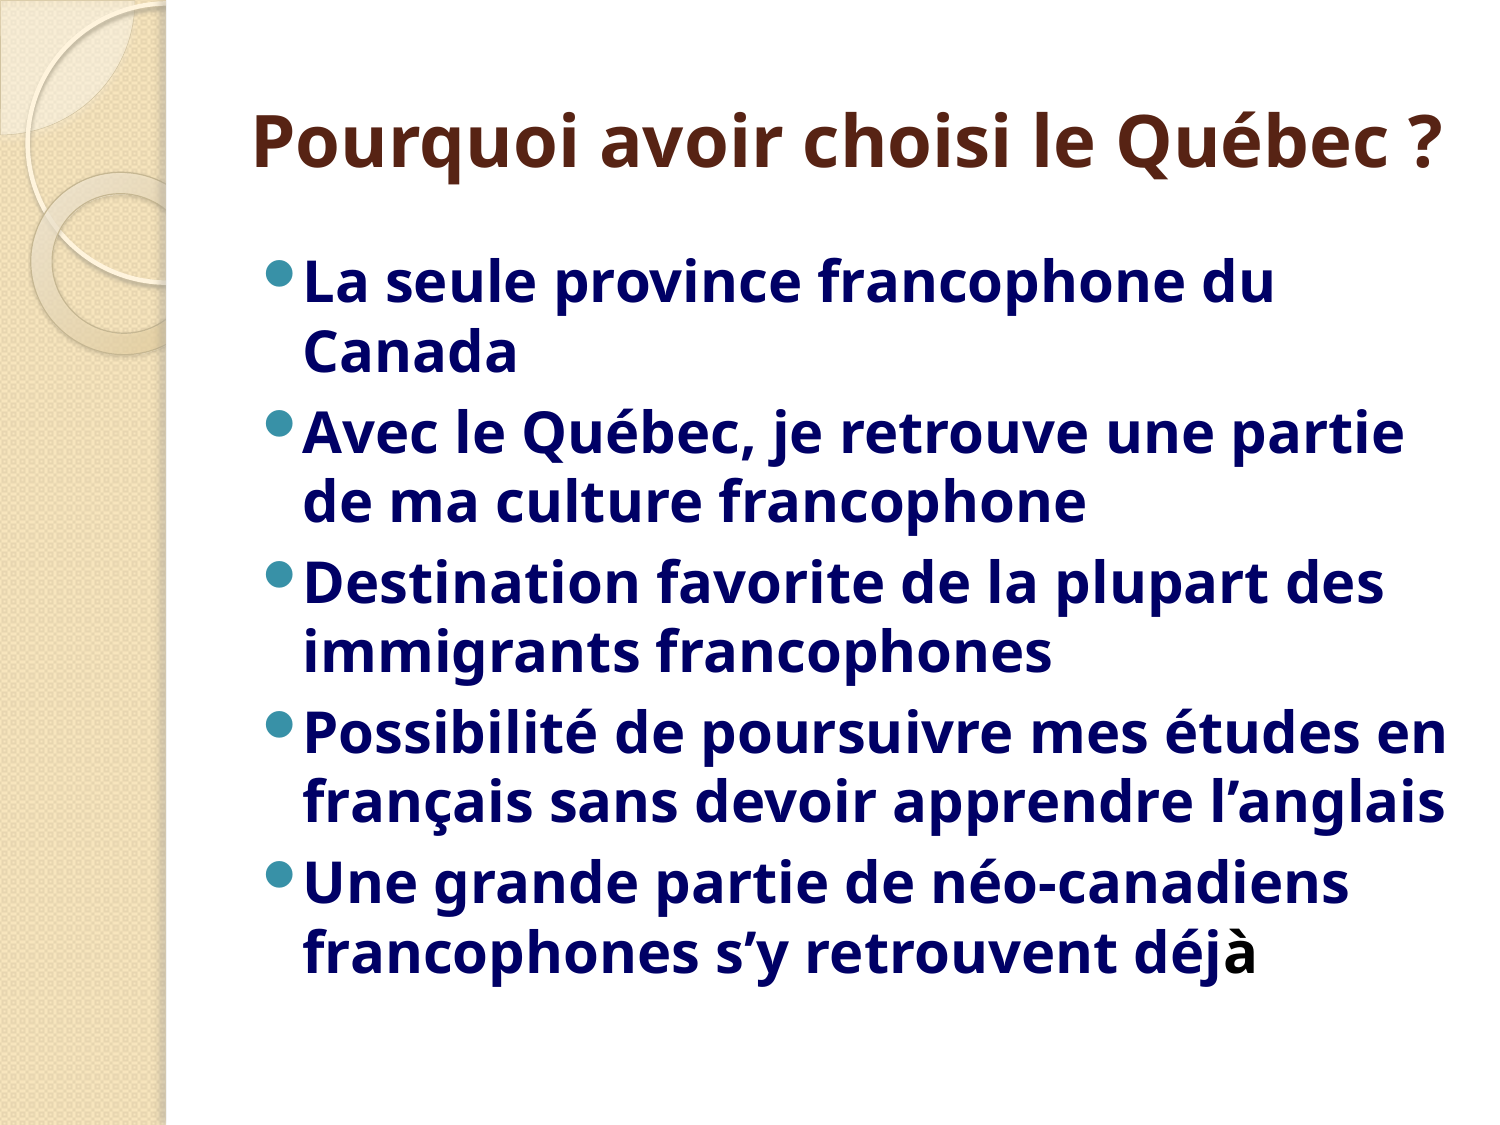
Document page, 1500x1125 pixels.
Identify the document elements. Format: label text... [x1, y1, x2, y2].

title Pourquoi avoir choisi le Québec ? [235, 45, 1466, 233]
list La seule province francophone du Canada Avec le Québec, je retrouve une partie de ma culture francophone Destination favorite de la plupart des immigrants francophones Possibilité de poursuivre mes études en français sans devoir apprendre l’anglais Une grande partie de néo-canadiens francophones s’y retrouvent déjà [235, 237, 1466, 1025]
